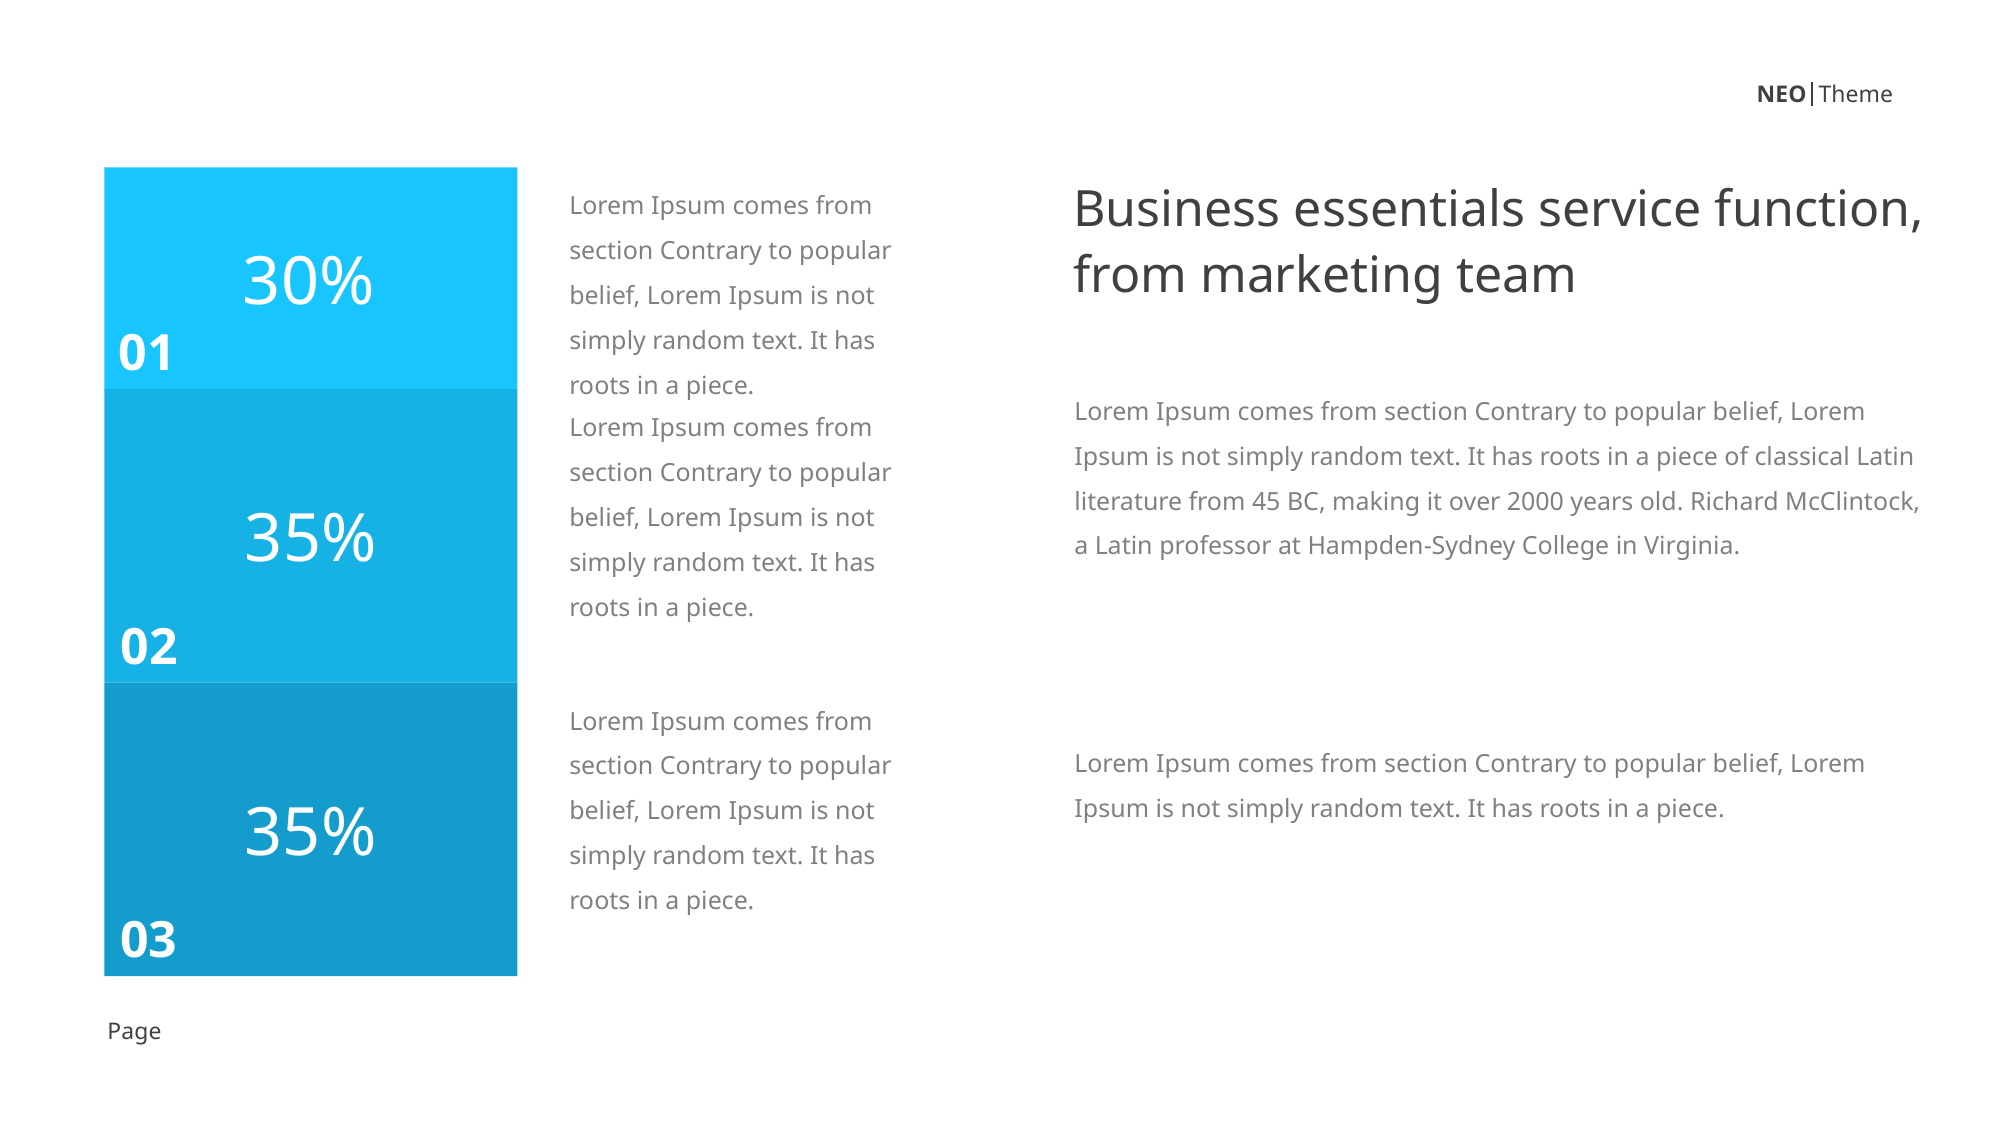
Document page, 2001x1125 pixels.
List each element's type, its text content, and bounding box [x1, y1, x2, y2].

text_box Lorem Ipsum comes from section Contrary to popular belief, Lorem Ipsum is not simply random text. It has roots in a piece. [554, 167, 957, 407]
text_box 35% [229, 487, 392, 583]
text_box Lorem Ipsum comes from section Contrary to popular belief, Lorem Ipsum is not simply random text. It has roots in a piece of classical Latin literature from 45 BC, making it over 2000 years old. Richard McClintock, a Latin professor at Hampden-Sydney College in Virginia. [1059, 372, 1939, 568]
text_box 03 [105, 900, 193, 976]
text_box 01 [104, 313, 191, 389]
text_box Business essentials service function, from marketing team [1058, 169, 1940, 310]
text_box 35% [229, 781, 392, 876]
text_box Lorem Ipsum comes from section Contrary to popular belief, Lorem Ipsum is not simply random text. It has roots in a piece. [554, 682, 957, 922]
text_box 02 [105, 606, 193, 682]
text_box 30% [228, 230, 390, 325]
text_box Lorem Ipsum comes from section Contrary to popular belief, Lorem Ipsum is not simply random text. It has roots in a piece. [1059, 725, 1939, 831]
text_box Lorem Ipsum comes from section Contrary to popular belief, Lorem Ipsum is not simply random text. It has roots in a piece. [554, 407, 957, 629]
text_box [103, 166, 518, 388]
text_box [103, 388, 518, 682]
text_box [103, 682, 518, 977]
